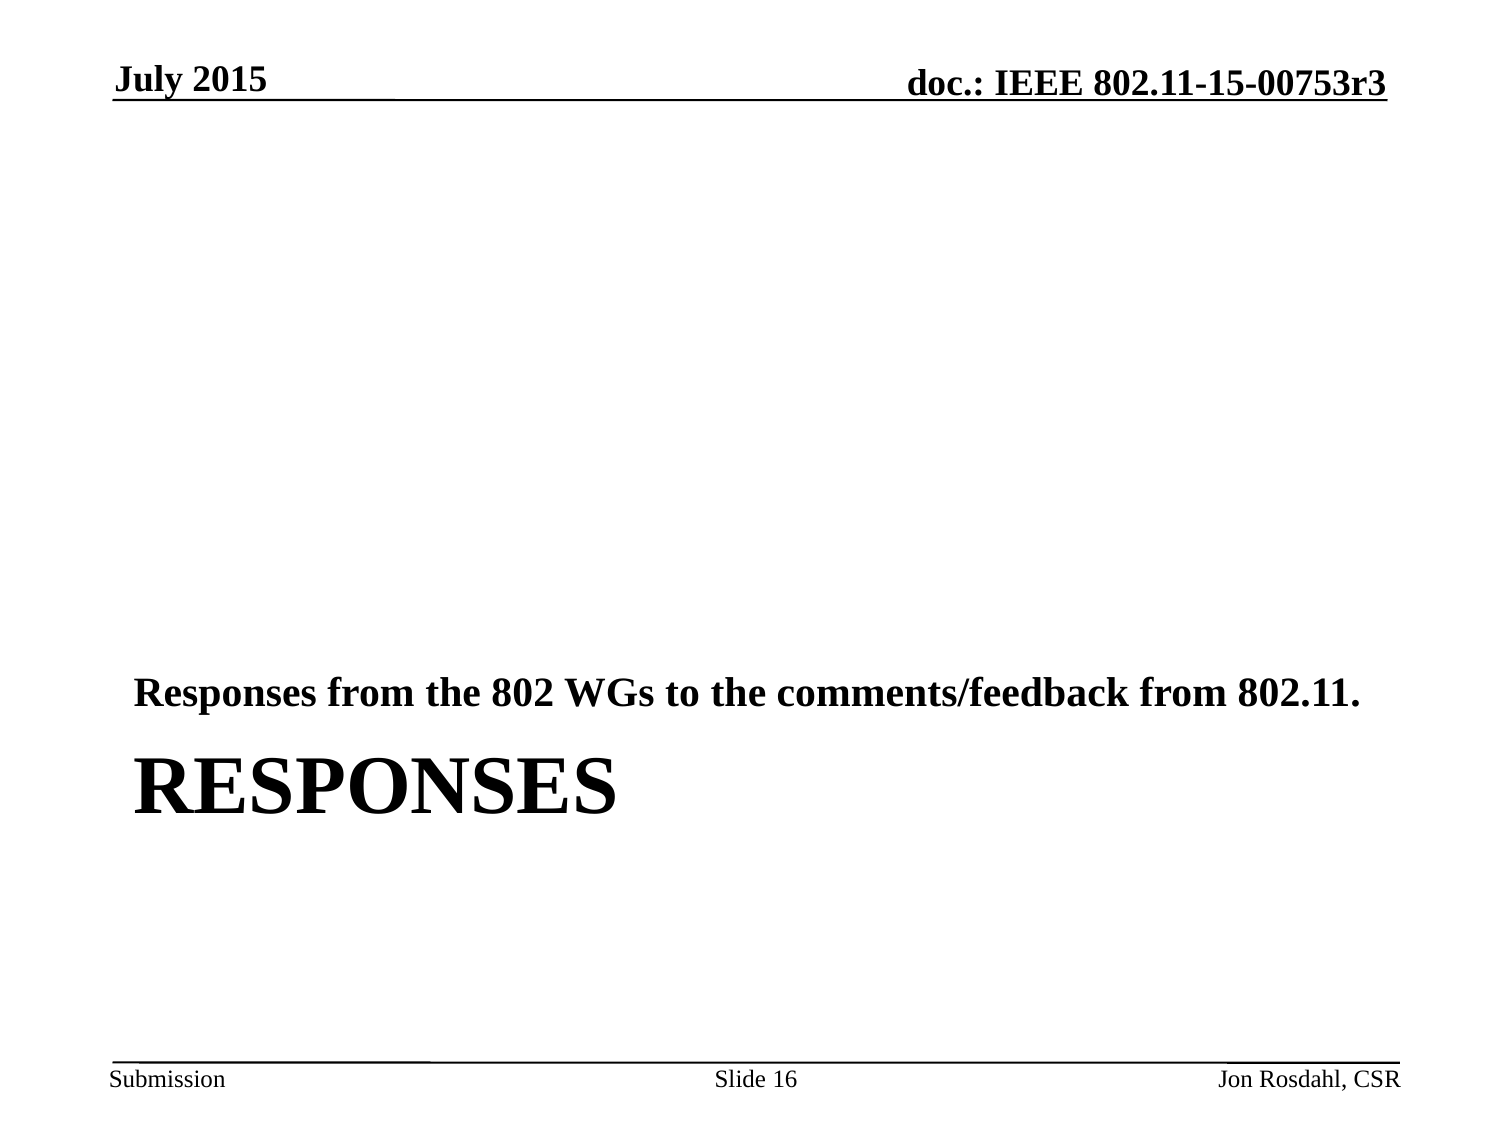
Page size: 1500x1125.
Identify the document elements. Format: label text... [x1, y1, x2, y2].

title Responses [118, 724, 1394, 947]
footer Jon Rosdahl, CSR [878, 1061, 1402, 1093]
list Responses from the 802 WGs to the comments/feedback from 802.11. [118, 476, 1394, 724]
slide_number Slide 16 [712, 1061, 800, 1123]
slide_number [114, 54, 423, 100]
